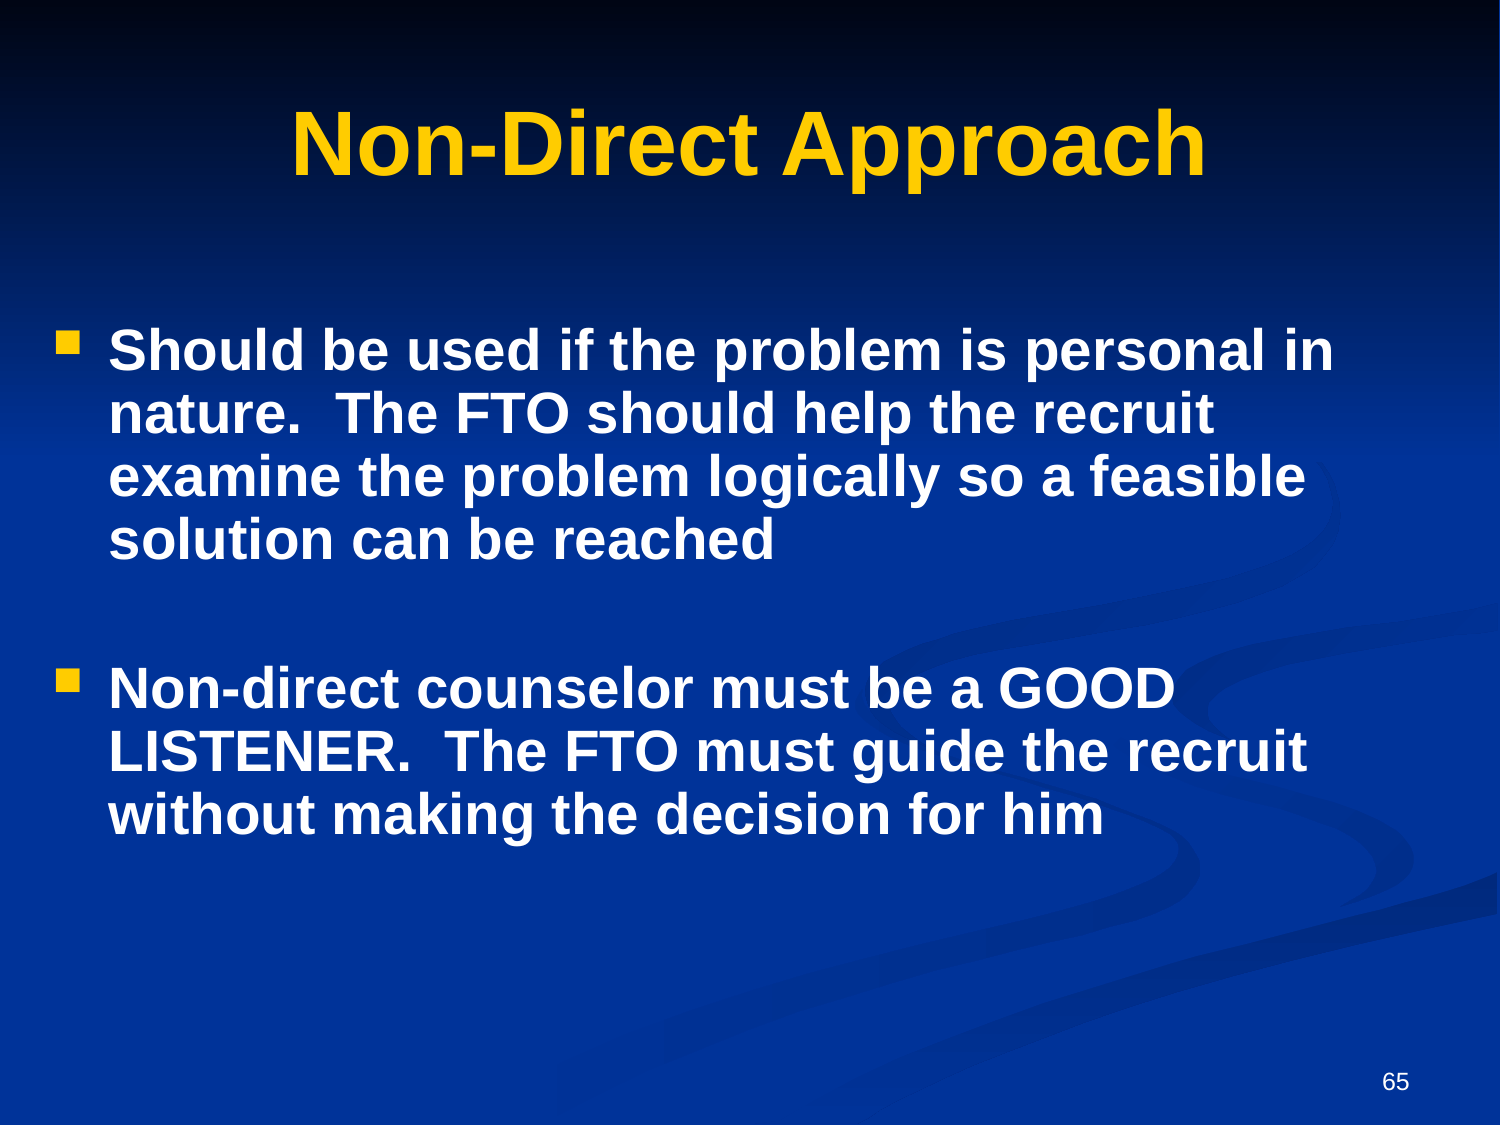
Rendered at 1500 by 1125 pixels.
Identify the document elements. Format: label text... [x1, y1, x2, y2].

title Non-Direct Approach [74, 44, 1426, 233]
slide_number 65 [1074, 1051, 1426, 1104]
list Should be used if the problem is personal in nature. The FTO should help the recruit examine the problem logically so a feasible solution can be reached Non-direct counselor must be a GOOD LISTENER. The FTO must guide the recruit without making the decision for him [37, 312, 1463, 1051]
